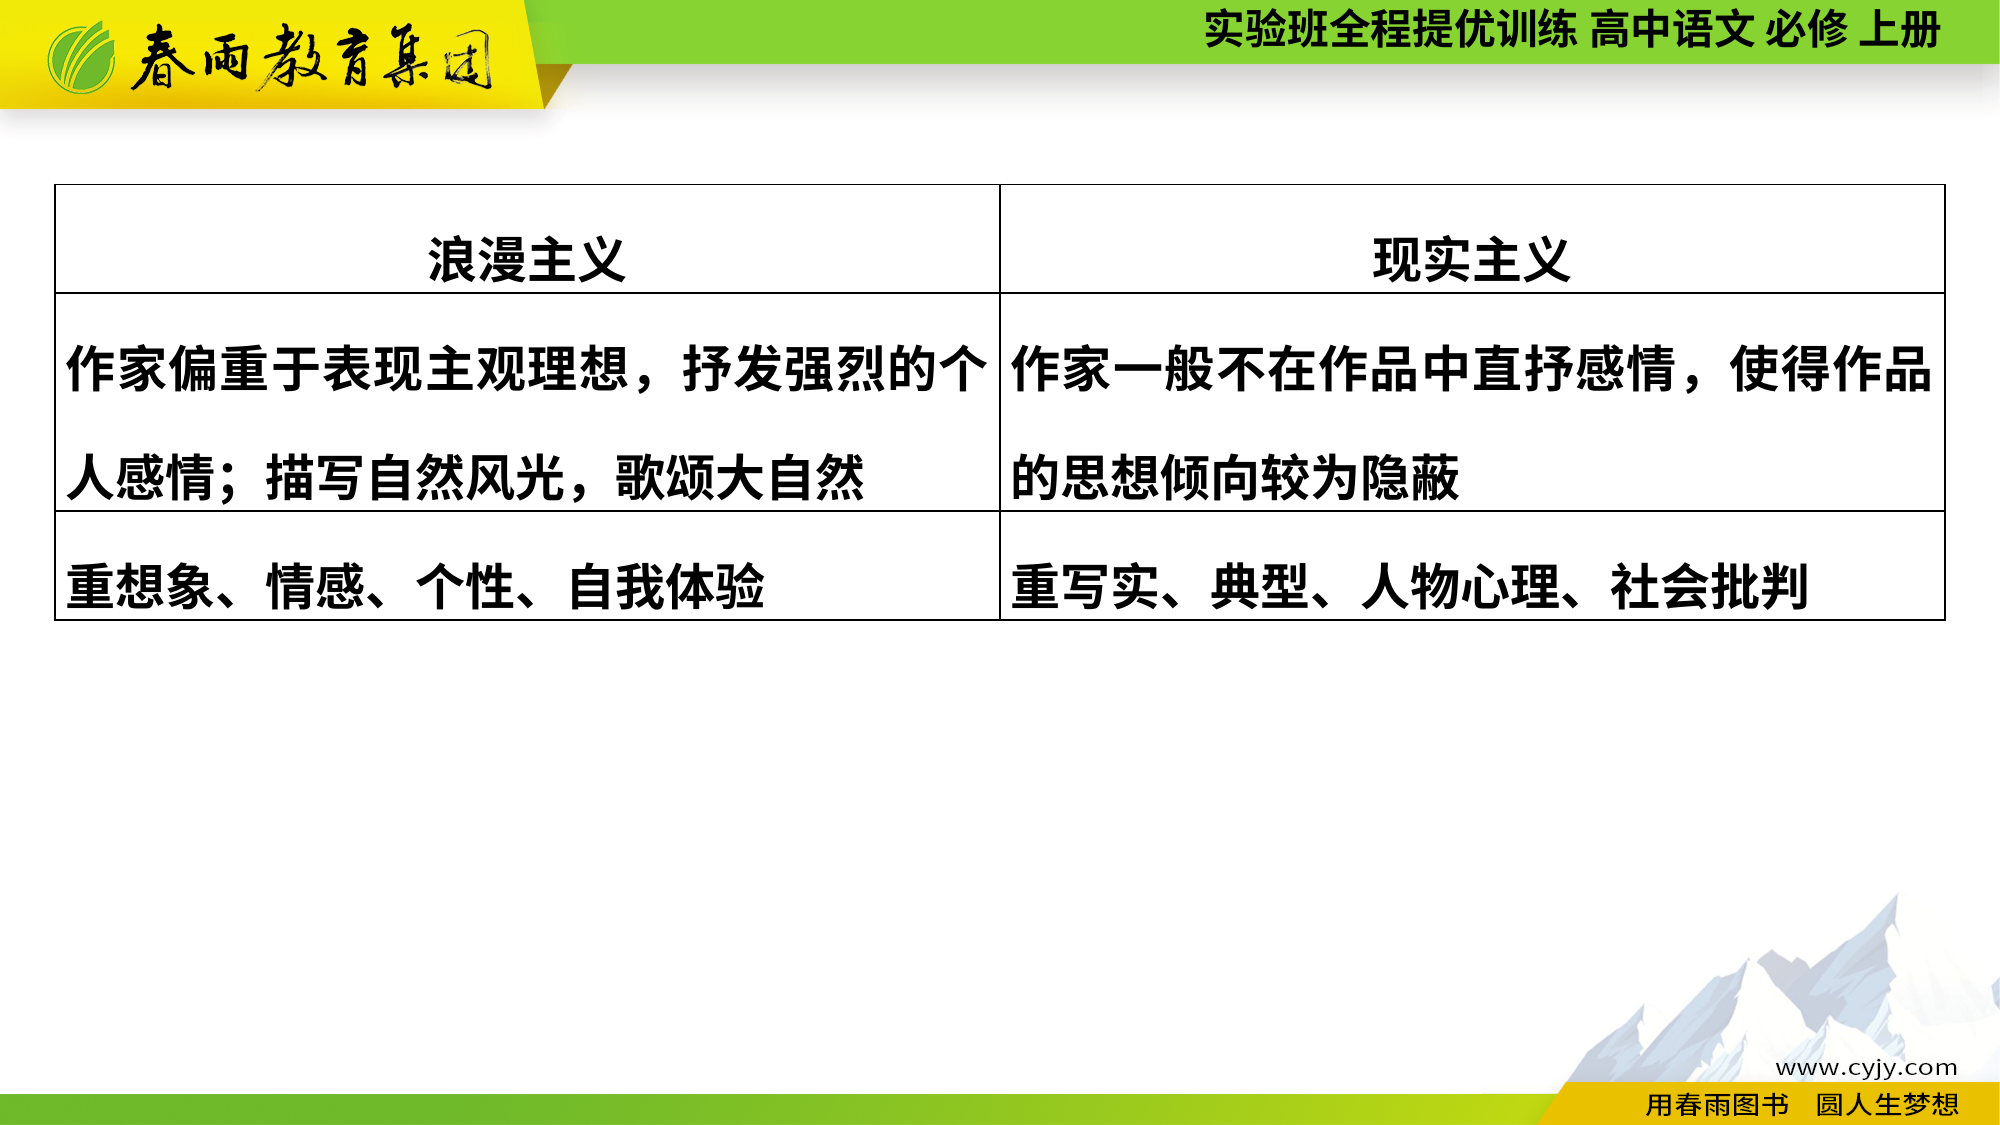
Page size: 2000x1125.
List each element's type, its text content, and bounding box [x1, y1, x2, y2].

table_header 现实主义 [1001, 185, 1944, 292]
table_cell 重写实、典型、人物心理、社会批判 [1001, 512, 1944, 619]
table_cell 作家偏重于表现主观理想，抒发强烈的个人感情；描写自然风光，歌颂大自然 [56, 294, 999, 510]
table_cell 作家一般不在作品中直抒感情，使得作品的思想倾向较为隐蔽 [1001, 294, 1944, 510]
table_header 浪漫主义 [56, 185, 999, 292]
picture [0, 0, 2000, 1125]
table_cell 重想象、情感、个性、自我体验 [56, 512, 999, 619]
